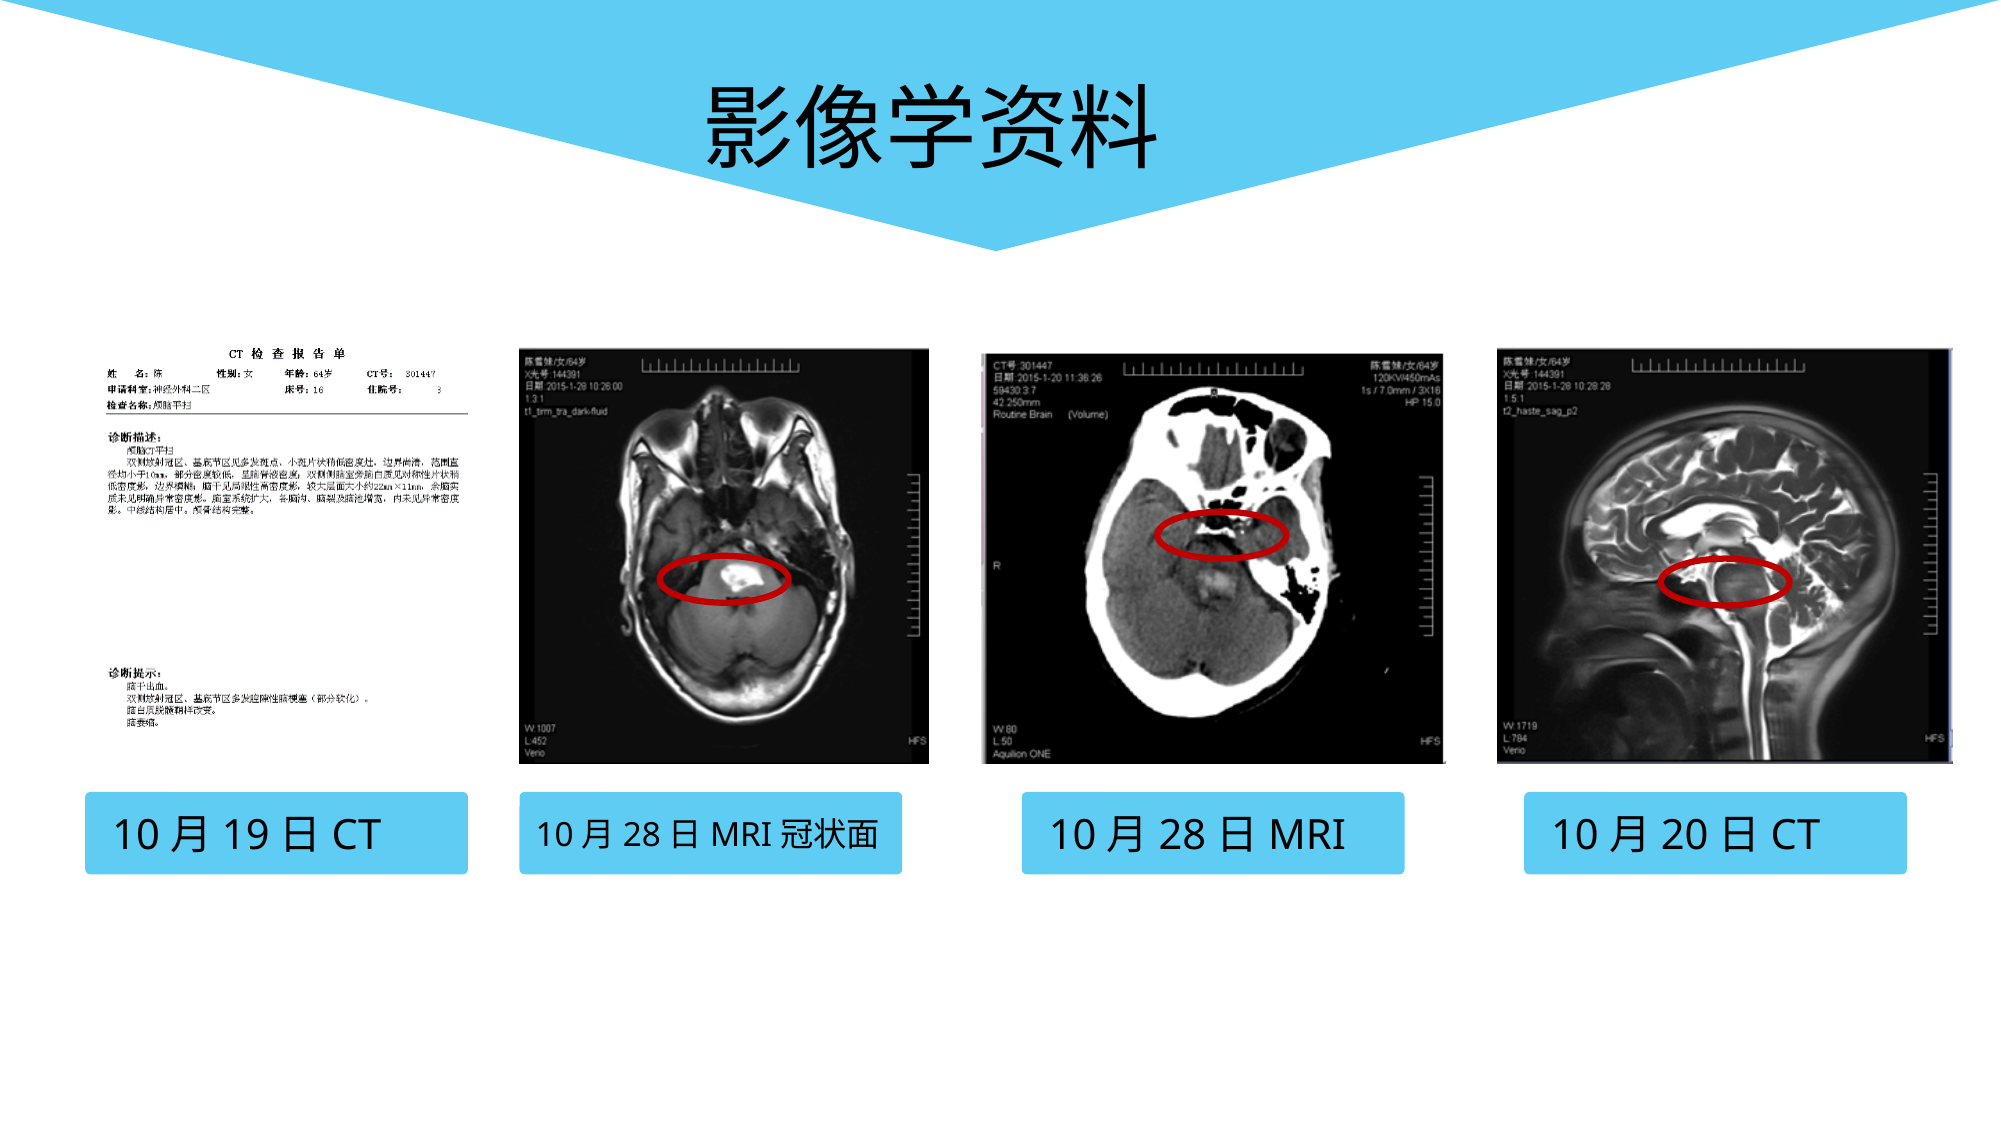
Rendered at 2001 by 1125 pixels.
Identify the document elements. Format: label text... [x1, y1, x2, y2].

text_box 10月28日MRI冠状面 [518, 790, 904, 876]
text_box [100, 347, 468, 740]
text_box 10月19日CT [84, 790, 469, 876]
text_box [0, 0, 2000, 253]
picture [980, 347, 1446, 764]
text_box 10月28日MRI [1020, 790, 1406, 876]
text_box 影像学资料 [687, 62, 1239, 188]
picture [1497, 347, 1953, 764]
text_box 10月20日CT [1523, 790, 1908, 876]
picture [519, 347, 929, 764]
